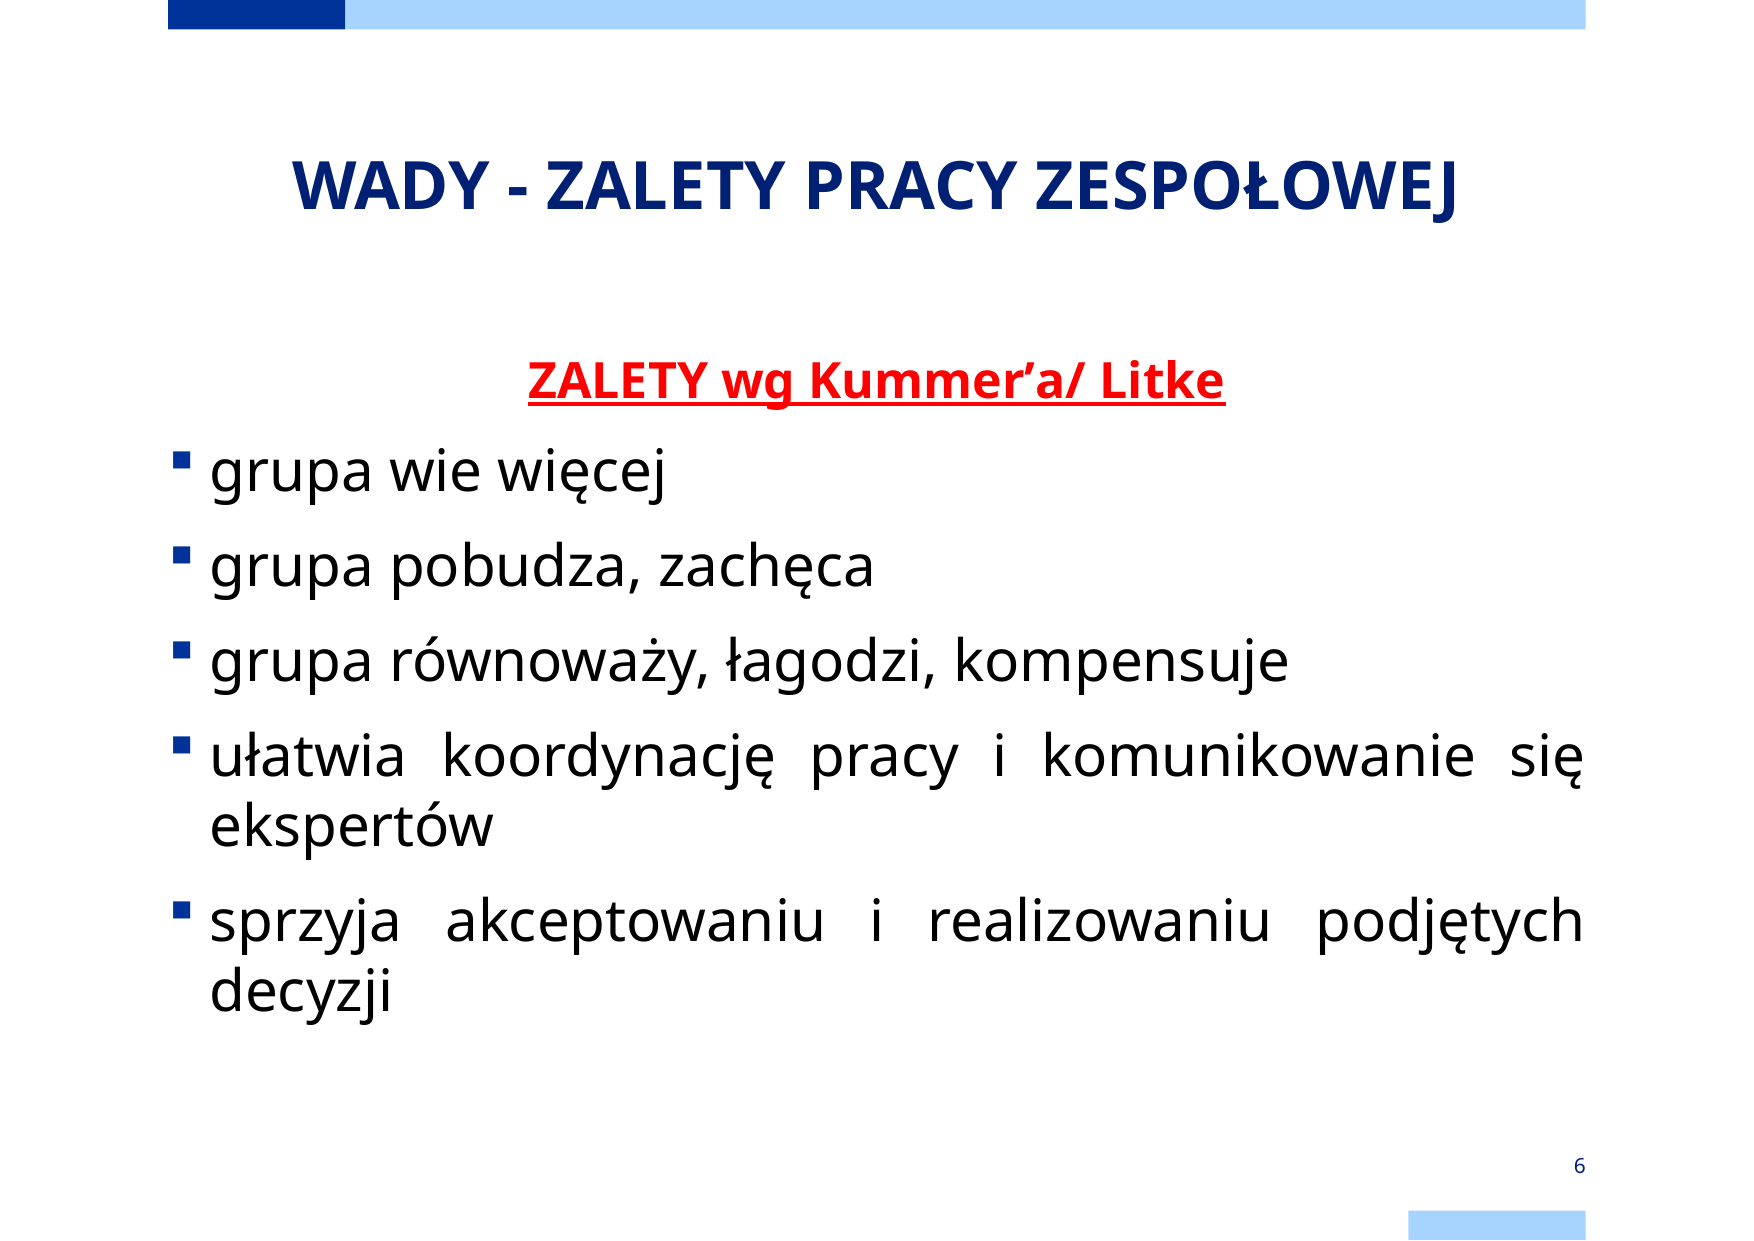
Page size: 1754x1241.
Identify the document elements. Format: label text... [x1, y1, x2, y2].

title WADY - ZALETY PRACY ZESPOŁOWEJ [168, 147, 1586, 324]
list ZALETY wg Kummerʼa/ Litke grupa wie więcej grupa pobudza, zachęca grupa równoważy, łagodzi, kompensuje ułatwia koordynację pracy i komunikowanie się ekspertów sprzyja akceptowaniu i realizowaniu podjętych decyzji [168, 324, 1586, 1093]
slide_number 6 [1408, 1151, 1586, 1182]
